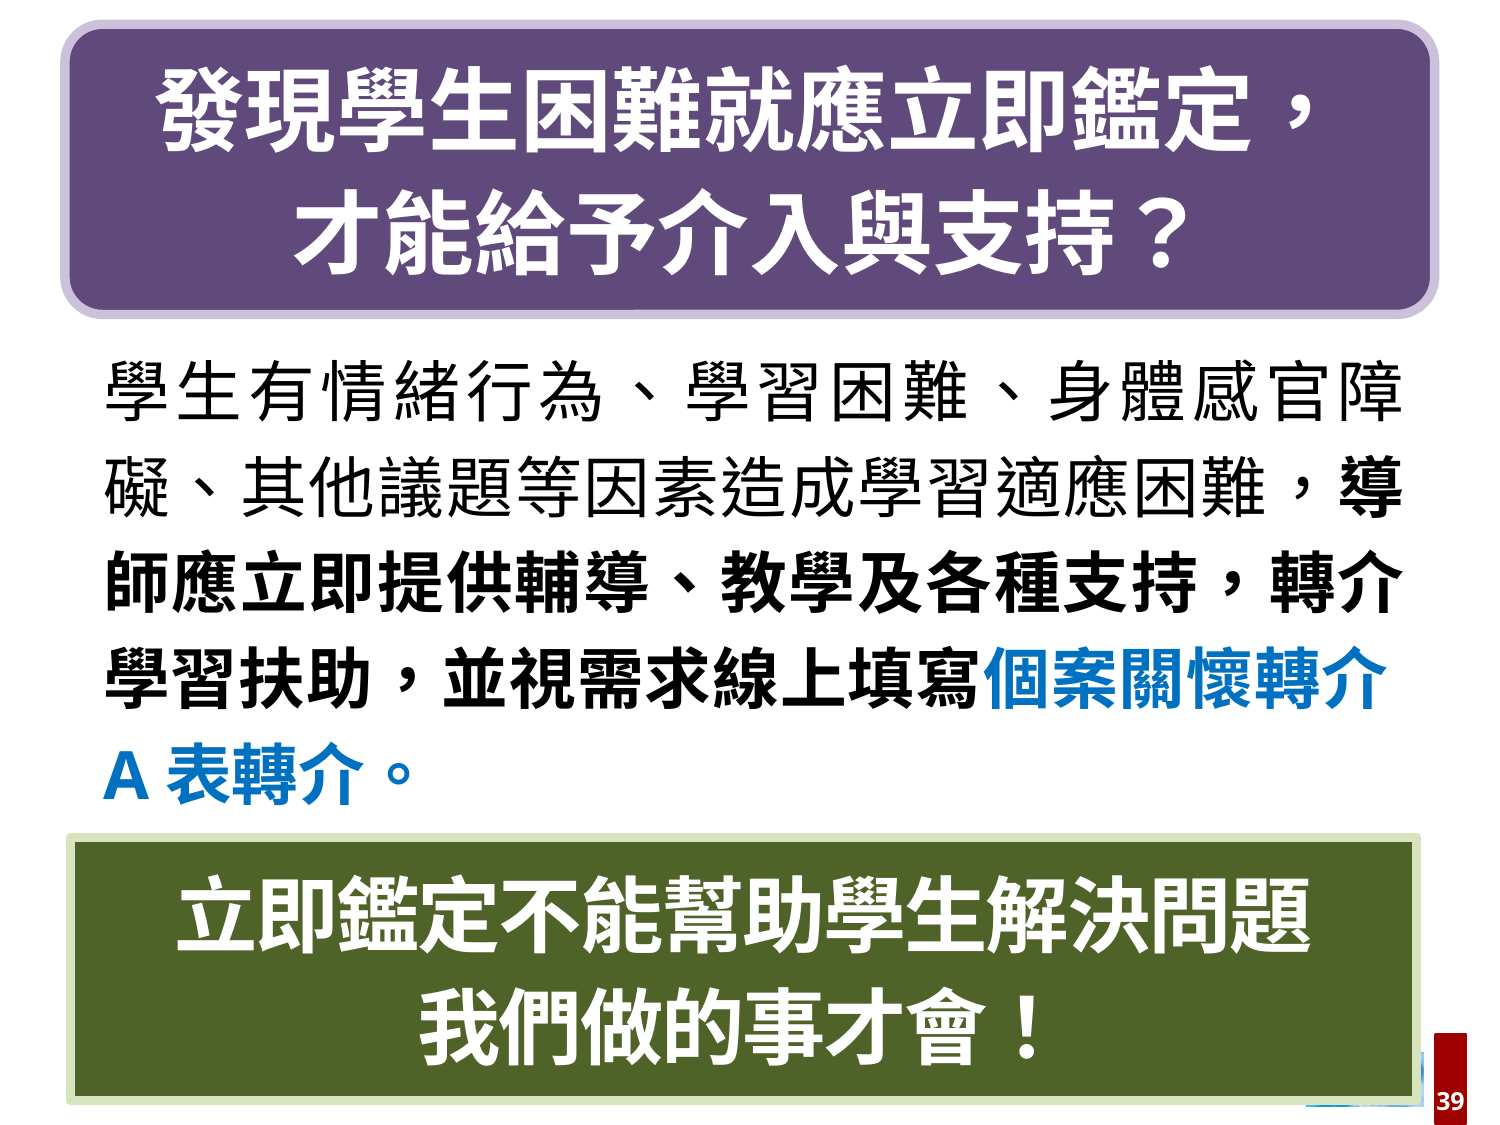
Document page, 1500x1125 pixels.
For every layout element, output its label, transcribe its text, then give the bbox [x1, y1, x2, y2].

picture [1305, 1103, 1416, 1107]
text_box 學生有情緒行為、學習困難、身體感官障礙、其他議題等因素造成學習適應困難，導師應立即提供輔導、教學及各種支持，轉介學習扶助，並視需求線上填寫個案關懷轉介A表轉介。 [86, 331, 1422, 816]
picture [1419, 1052, 1424, 1076]
text_box 立即鑑定不能幫助學生解決問題 我們做的事才會！ [68, 835, 1419, 1103]
slide_number 39 [1416, 1076, 1485, 1125]
text_box 發現學生困難就應立即鑑定， 才能給予介入與支持？ [62, 22, 1437, 317]
